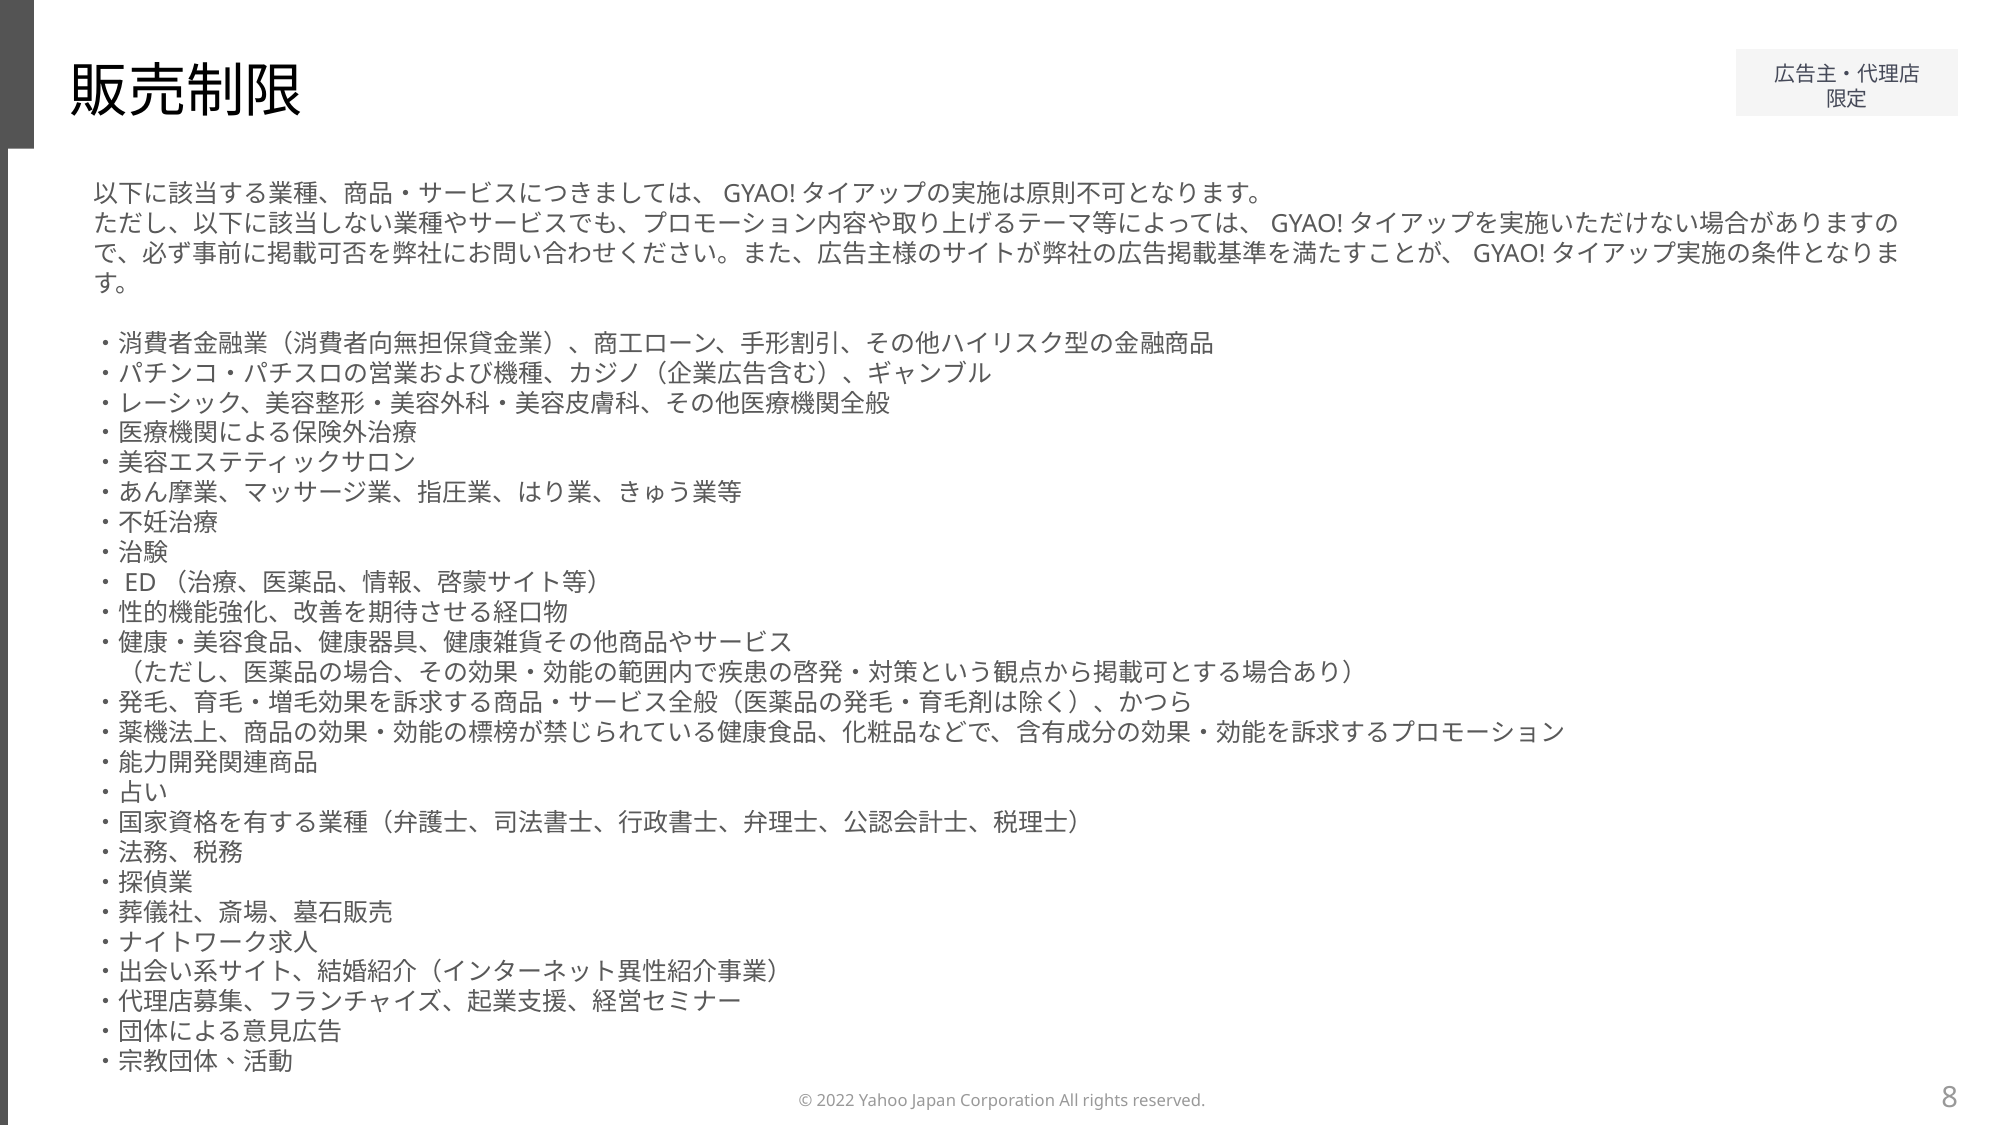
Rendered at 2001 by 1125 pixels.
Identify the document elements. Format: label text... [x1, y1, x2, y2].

slide_number 8 [1803, 1070, 1973, 1125]
text_box 以下に該当する業種、商品・サービスにつきましては、GYAO!タイアップの実施は原則不可となります。 ただし、以下に該当しない業種やサービスでも、プロモーション内容や取り上げるテーマ等によっては、GYAO!タイアップを実施いただけない場合がありますので、必ず事前に掲載可否を弊社にお問い合わせください。また、広告主様のサイトが弊社の広告掲載基準を満たすことが、GYAO!タイアップ実施の条件となります。 ・消費者金融業（消費者向無担保貸金業）、商工ローン、手形割引、その他ハイリスク型の金融商品 ・パチンコ・パチスロの営業および機種、カジノ（企業広告含む）、ギャンブル ・レーシック、美容整形・美容外科・美容皮膚科、その他医療機関全般 ・医療機関による保険外治療 ・美容エステティックサロン ・あん摩業、マッサージ業、指圧業、はり業、きゅう業等 ・不妊治療 ・治験 ・ED（治療、医薬品、情報、啓蒙サイト等） ・性的機能強化、改善を期待させる経口物 ・健康・美容食品、健康器具、健康雑貨その他商品やサービス （ただし、医薬品の場合、その効果・効能の範囲内で疾患の啓発・対策という観点から掲載可とする場合あり） ・発毛、育毛・増毛効果を訴求する商品・サービス全般（医薬品の発毛・育毛剤は除く）、かつら ・薬機法上、商品の効果・効能の標榜が禁じられている健康食品、化粧品などで、含有成分の効果・効能を訴求するプロモーション ・能力開発関連商品 ・占い ・国家資格を有する業種（弁護士、司法書士、行政書士、弁理士、公認会計士、税理士） ・法務、税務 ・探偵業 ・葬儀社、斎場、墓石販売 ・ナイトワーク求人 ・出会い系サイト、結婚紹介（インターネット異性紹介事業） ・代理店募集、フランチャイズ、起業支援、経営セミナー ・団体による意見広告 ・宗教団体、活動 [78, 170, 1934, 1084]
list 販売制限 [54, 21, 1656, 155]
